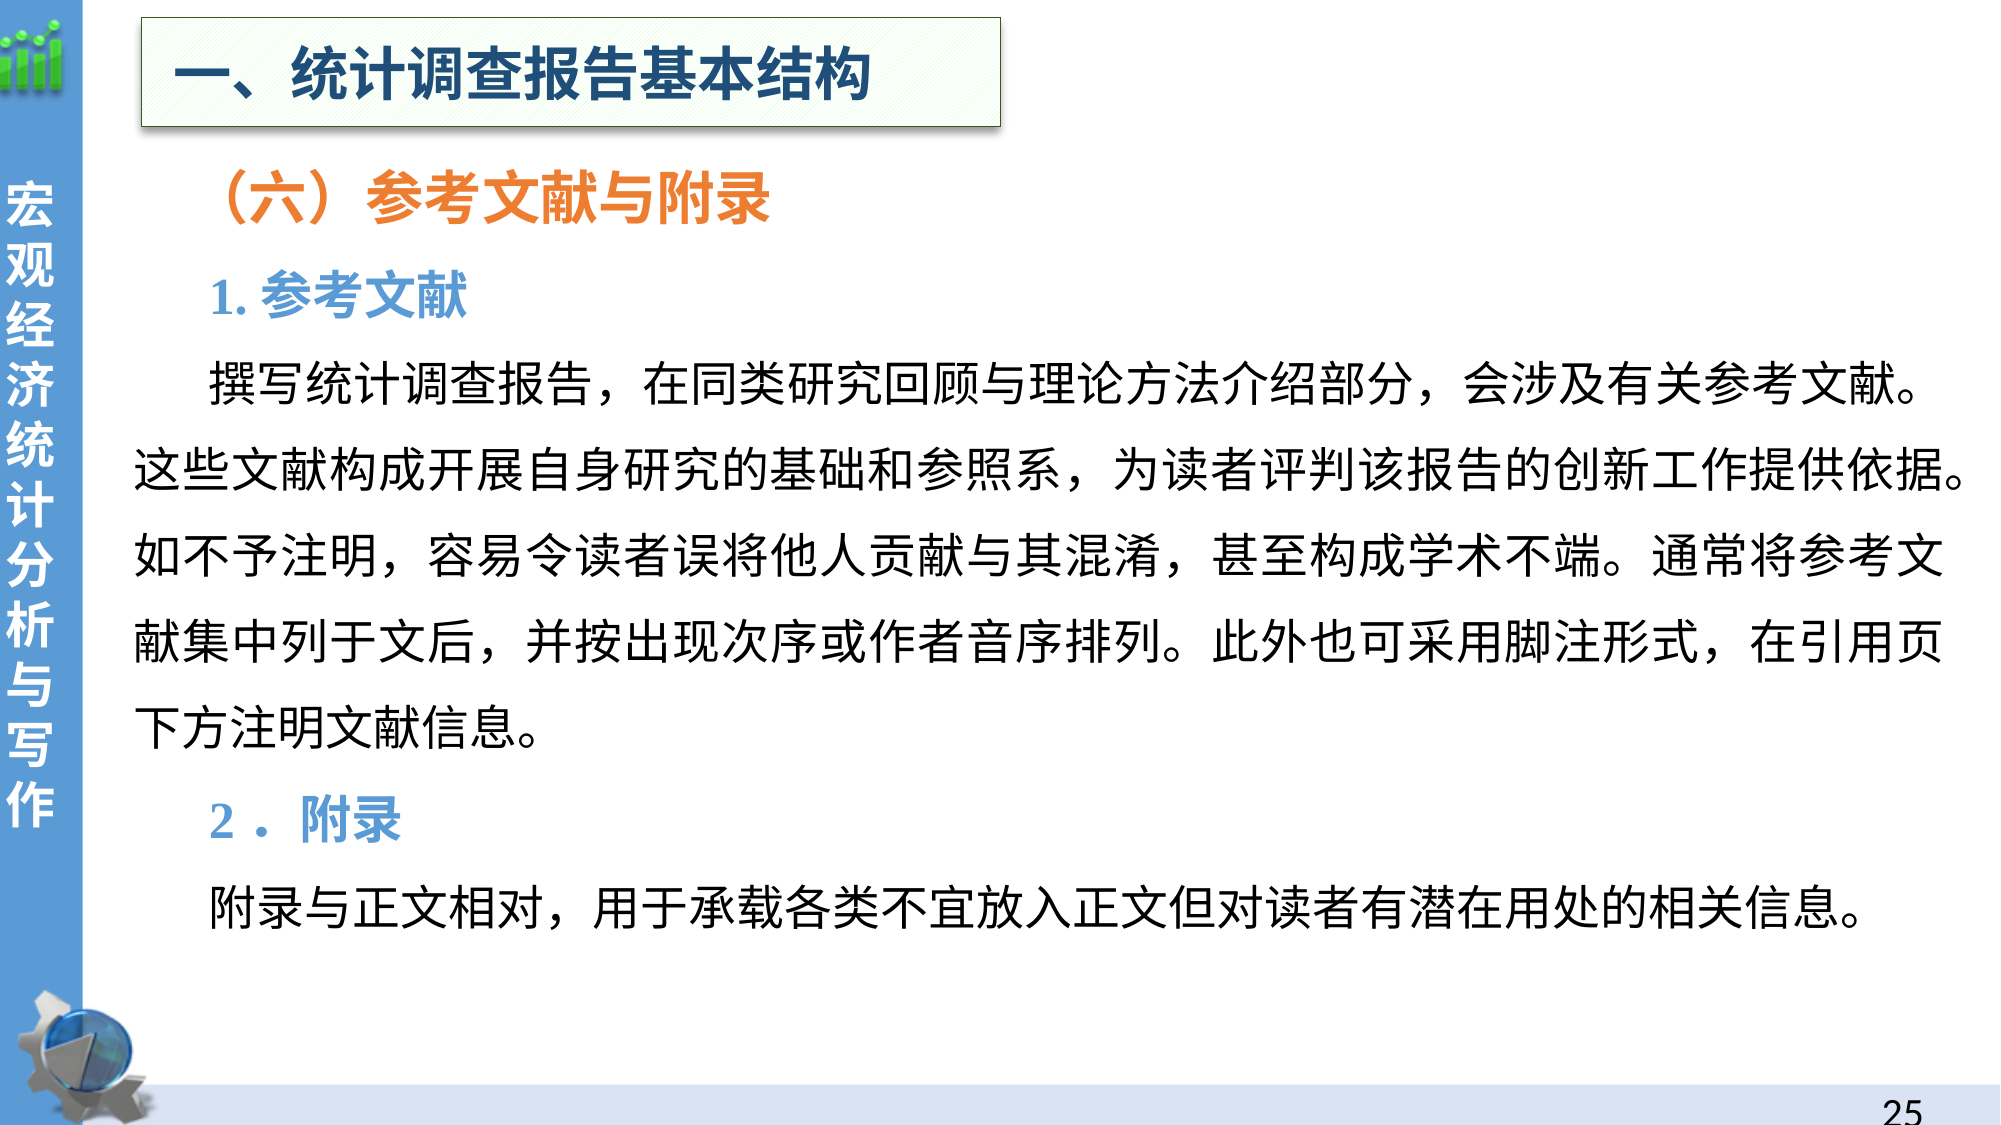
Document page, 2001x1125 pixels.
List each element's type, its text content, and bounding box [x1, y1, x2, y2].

picture [0, 0, 2001, 1125]
text_box 一、统计调查报告基本结构 [141, 17, 1000, 127]
text_box （六）参考文献与附录 1.参考文献 撰写统计调查报告，在同类研究回顾与理论方法介绍部分，会涉及有关参考文献。这些文献构成开展自身研究的基础和参照系，为读者评判该报告的创新工作提供依据。如不予注明，容易令读者误将他人贡献与其混淆，甚至构成学术不端。通常将参考文献集中列于文后，并按出现次序或作者音序排列。此外也可采用脚注形式，在引用页下方注明文献信息。 2．附录 附录与正文相对，用于承载各类不宜放入正文但对读者有潜在用处的相关信息。 [119, 144, 1960, 1086]
text_box 24 [1786, 1085, 1940, 1125]
